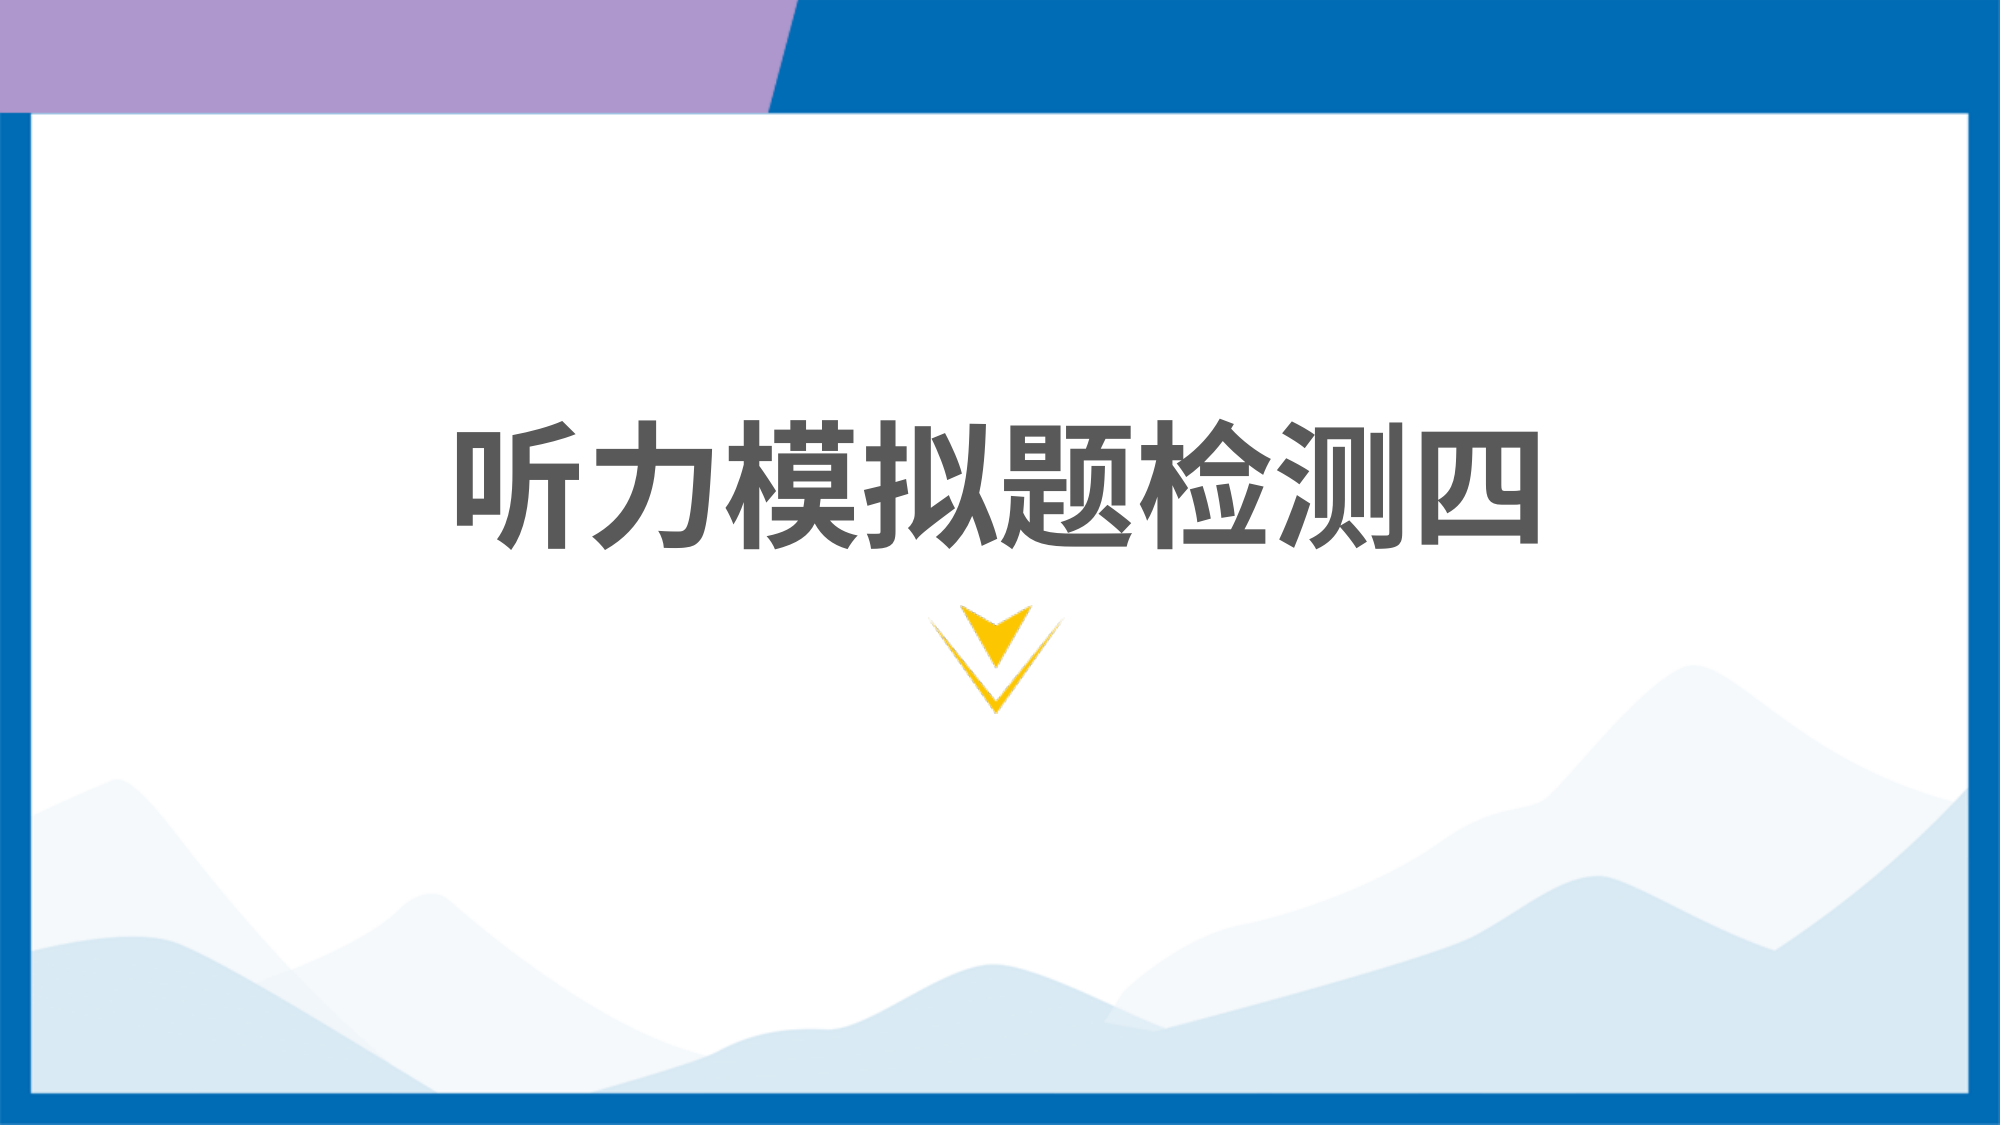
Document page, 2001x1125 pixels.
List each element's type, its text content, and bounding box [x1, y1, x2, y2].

picture [0, 0, 2000, 1125]
text_box 听力模拟题检测四 [35, 383, 1962, 566]
